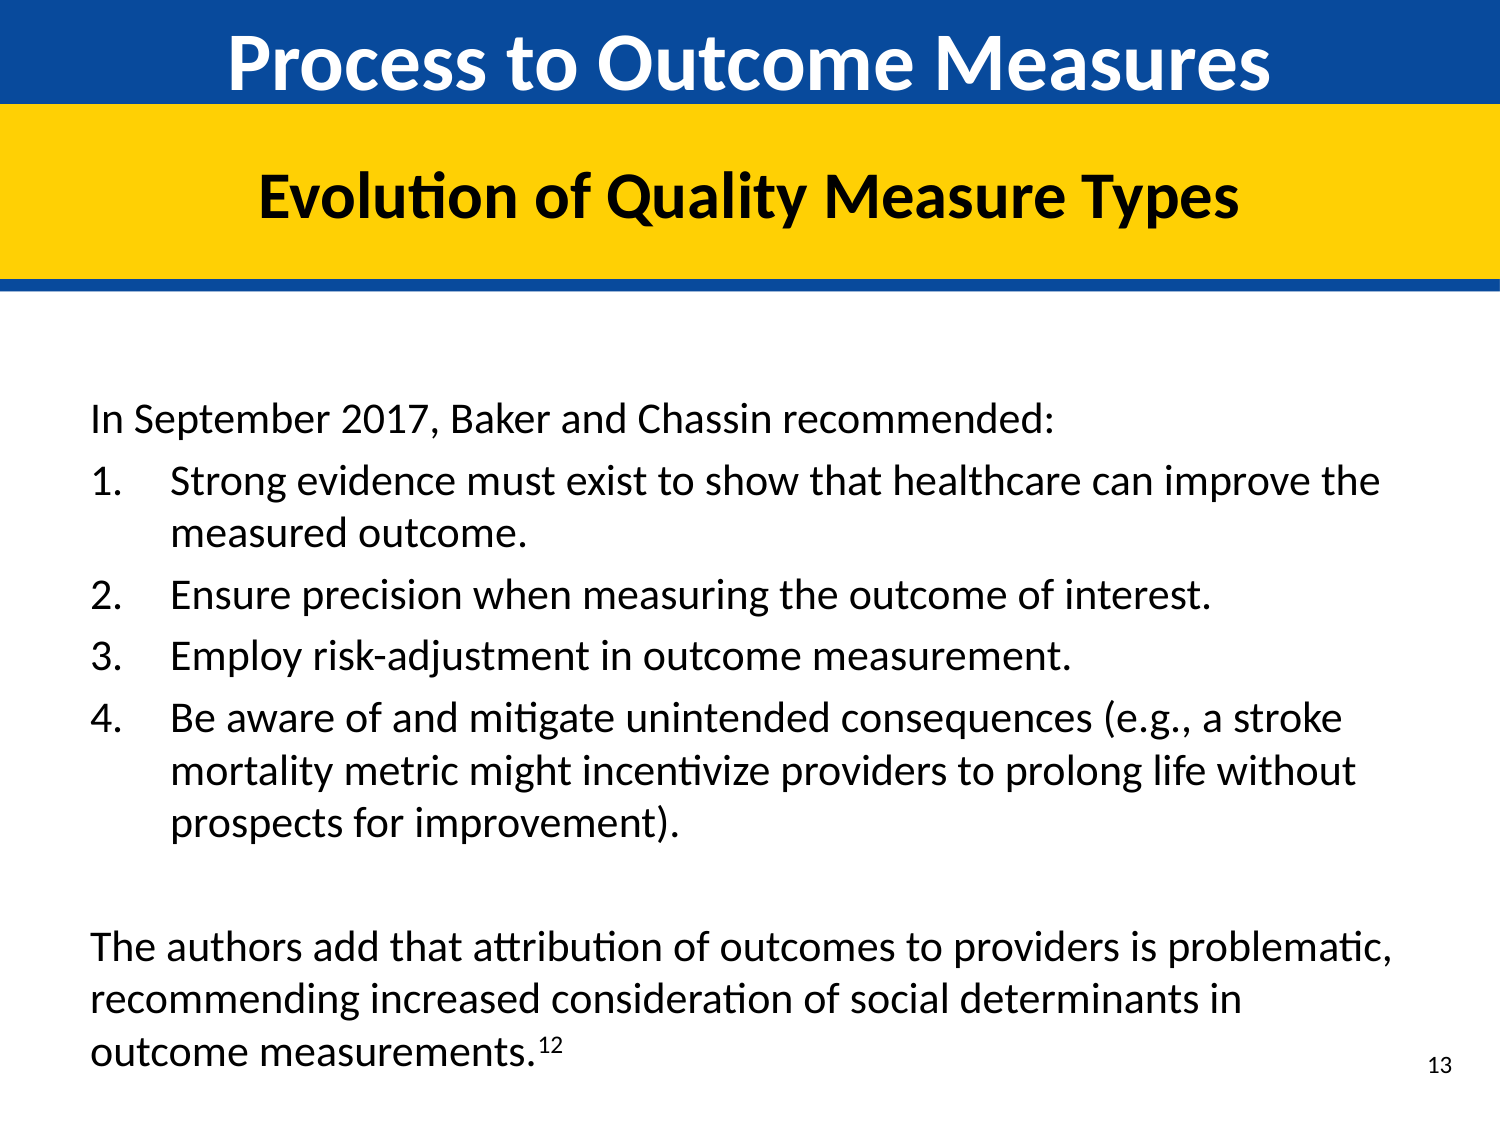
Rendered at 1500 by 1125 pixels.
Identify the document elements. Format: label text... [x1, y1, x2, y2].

text_box Evolution of Quality Measure Types [0, 117, 1500, 279]
title Process to Outcome Measures [0, 0, 1500, 104]
text_box In September 2017, Baker and Chassin recommended: Strong evidence must exist to show that healthcare can improve the measured outcome. Ensure precision when measuring the outcome of interest. Employ risk-adjustment in outcome measurement. Be aware of and mitigate unintended consequences (e.g., a stroke mortality metric might incentivize providers to prolong life without prospects for improvement). The authors add that attribution of outcomes to providers is problematic, recommending increased consideration of social determinants in outcome measurements.12 [74, 381, 1425, 1087]
